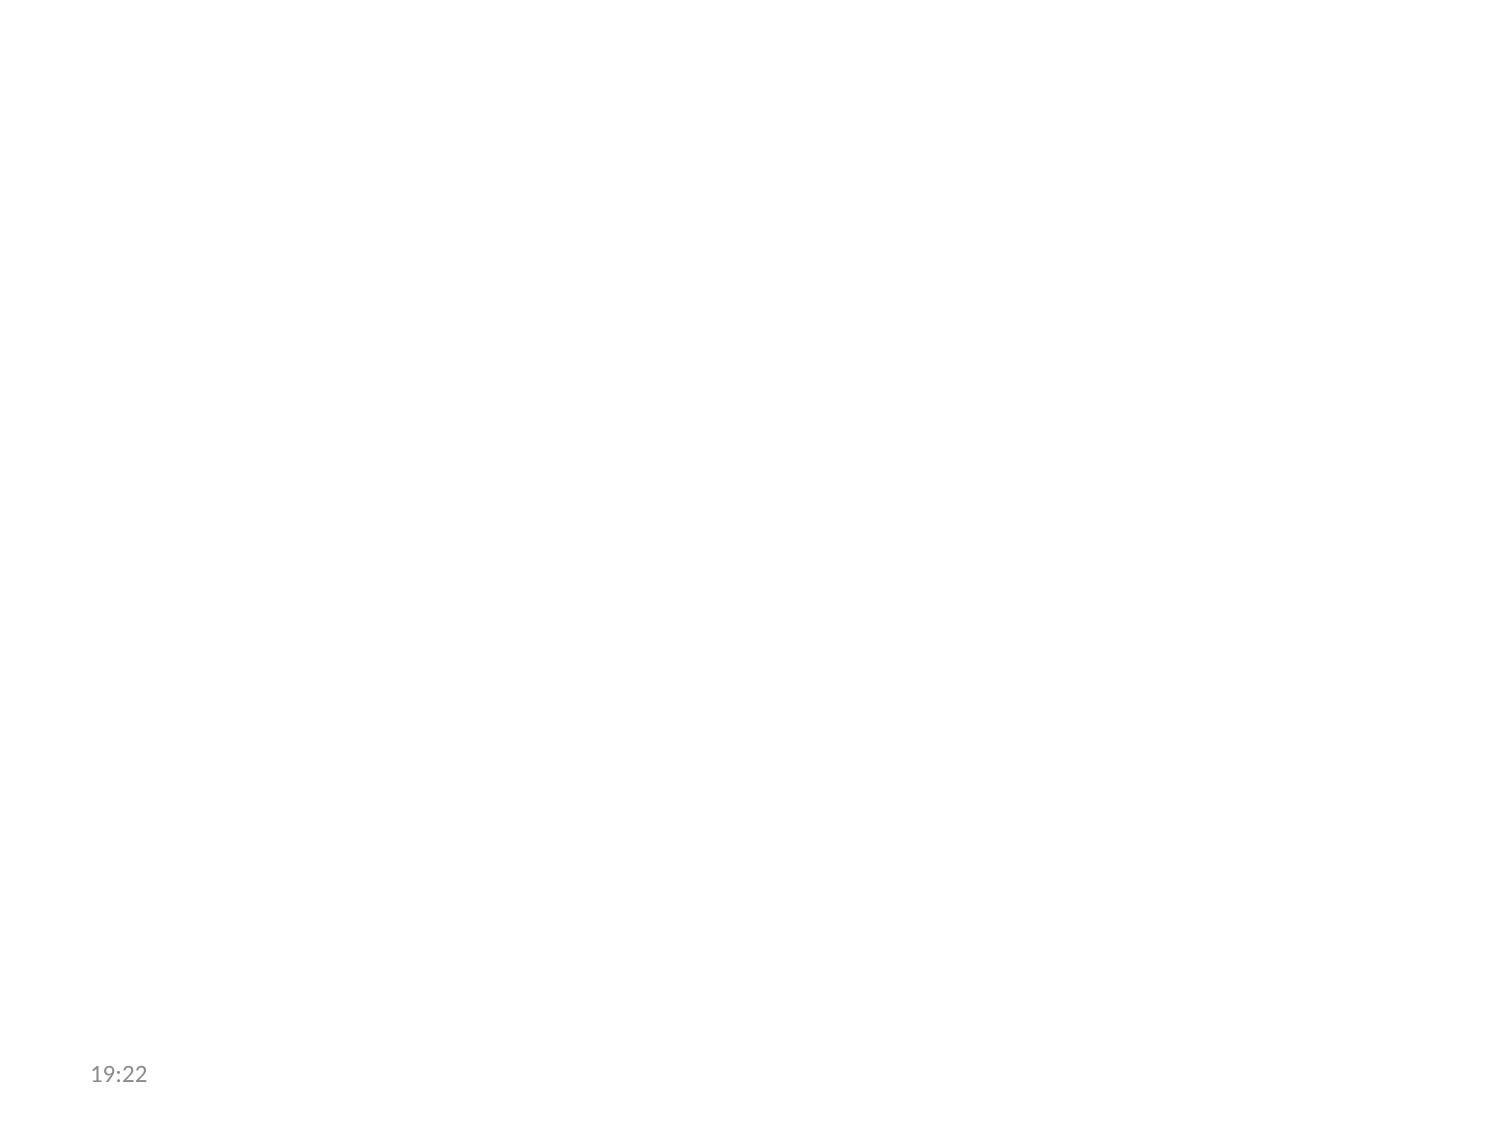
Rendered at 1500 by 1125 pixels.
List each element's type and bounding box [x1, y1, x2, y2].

slide_number [75, 1042, 425, 1103]
